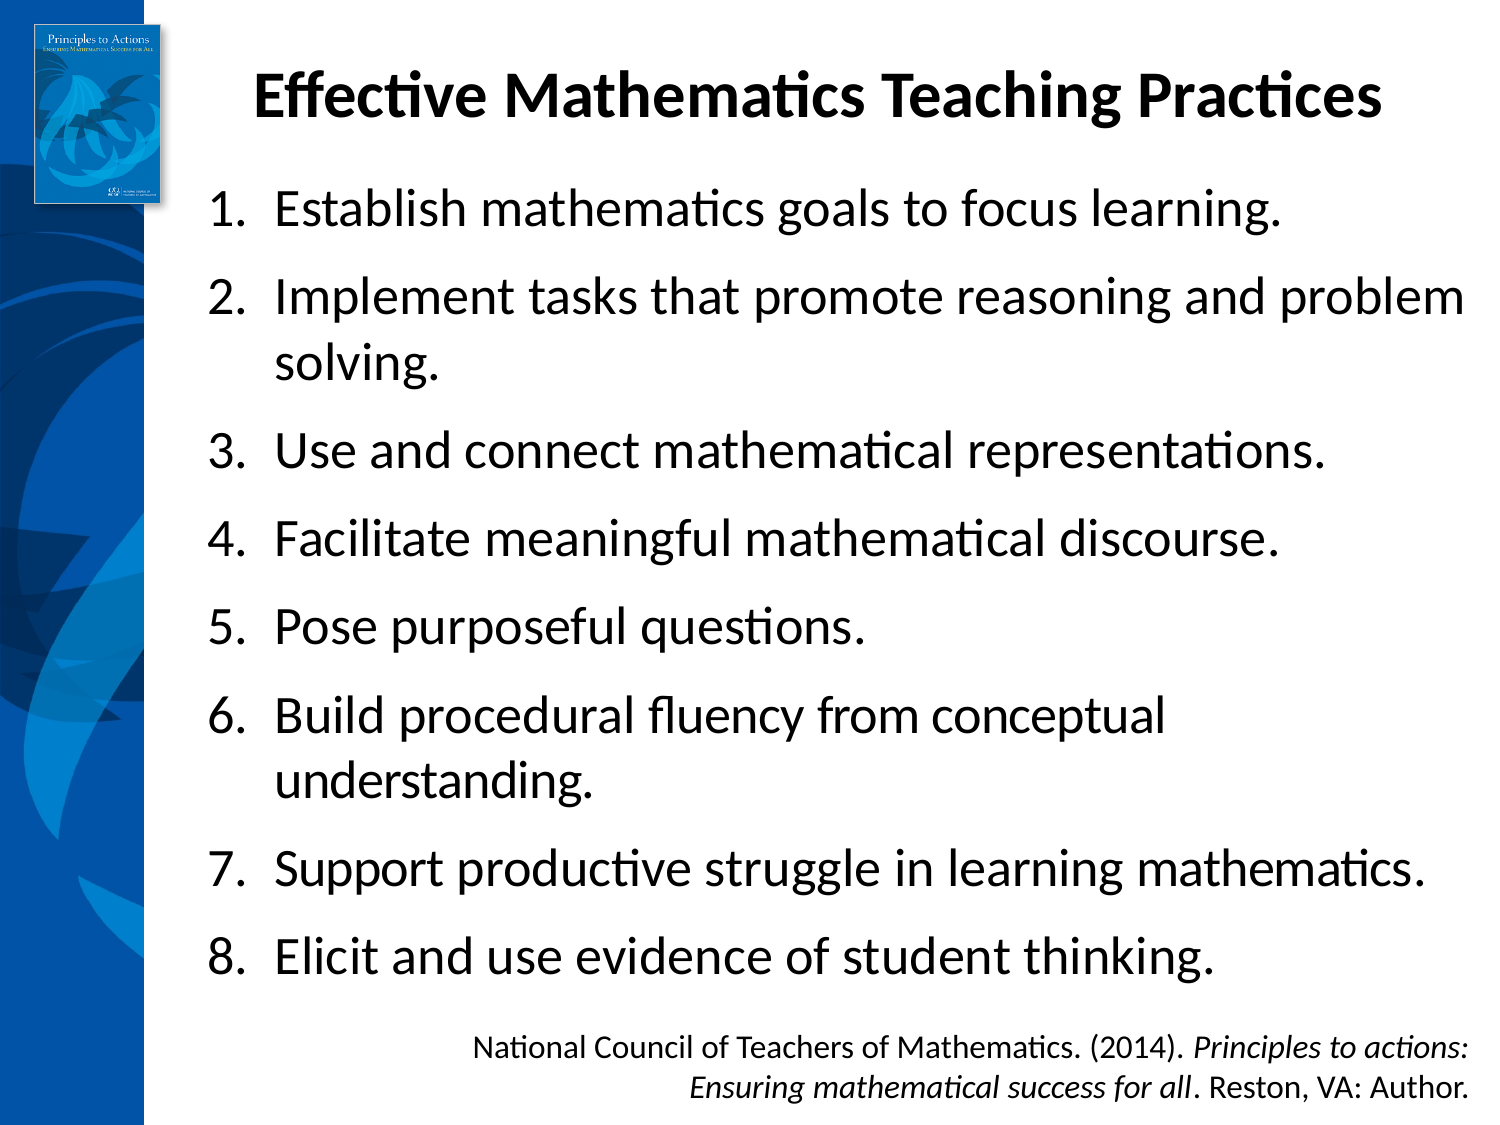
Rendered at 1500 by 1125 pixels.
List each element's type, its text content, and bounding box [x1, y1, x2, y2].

picture [0, 0, 144, 1125]
list Establish mathematics goals to focus learning. Implement tasks that promote reasoning and problem solving. Use and connect mathematical representations. Facilitate meaningful mathematical discourse. Pose purposeful questions. Build procedural fluency from conceptual understanding. Support productive struggle in learning mathematics. Elicit and use evidence of student thinking. [192, 165, 1483, 977]
picture [35, 25, 160, 203]
text_box National Council of Teachers of Mathematics. (2014). Principles to actions: Ensuring mathematical success for all. Reston, VA: Author. [184, 1017, 1493, 1113]
title Effective Mathematics Teaching Practices [167, 35, 1470, 147]
